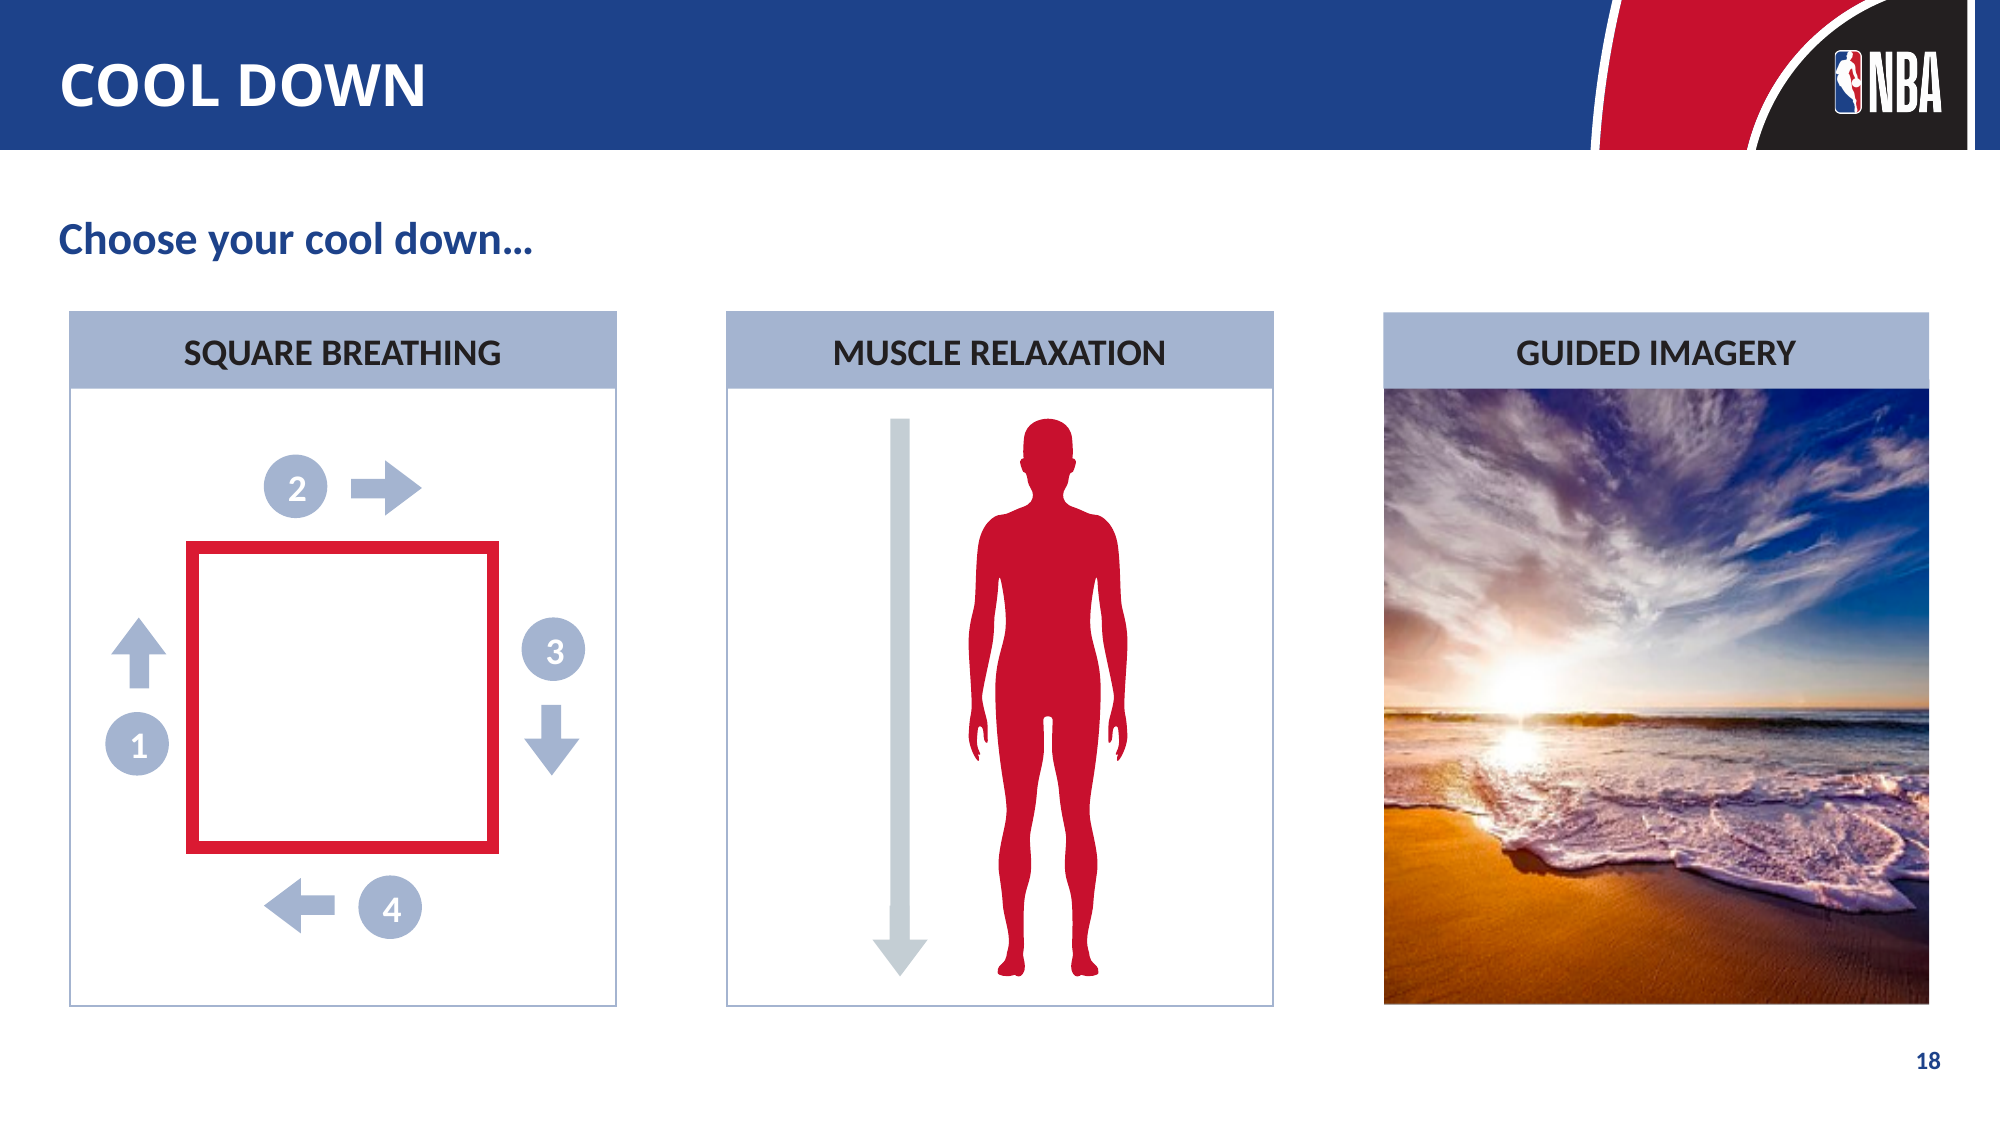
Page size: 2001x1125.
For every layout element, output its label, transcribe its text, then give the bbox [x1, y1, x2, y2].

list Choose your cool down… [0, 149, 1740, 1125]
text_box GUIDED IMAGERY [1383, 312, 1930, 389]
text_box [105, 617, 169, 776]
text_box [872, 418, 1128, 977]
slide_number 18 [1824, 1029, 1957, 1090]
text_box SQUARE BREATHING [69, 312, 616, 389]
title COOL DOWN [0, 34, 1589, 149]
text_box [192, 546, 494, 849]
text_box MUSCLE RELAXATION [726, 312, 1273, 389]
text_box [69, 311, 617, 1007]
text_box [521, 617, 586, 776]
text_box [263, 875, 423, 939]
text_box [726, 311, 1274, 1007]
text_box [311, 407, 375, 566]
text_box [1383, 389, 1930, 1008]
